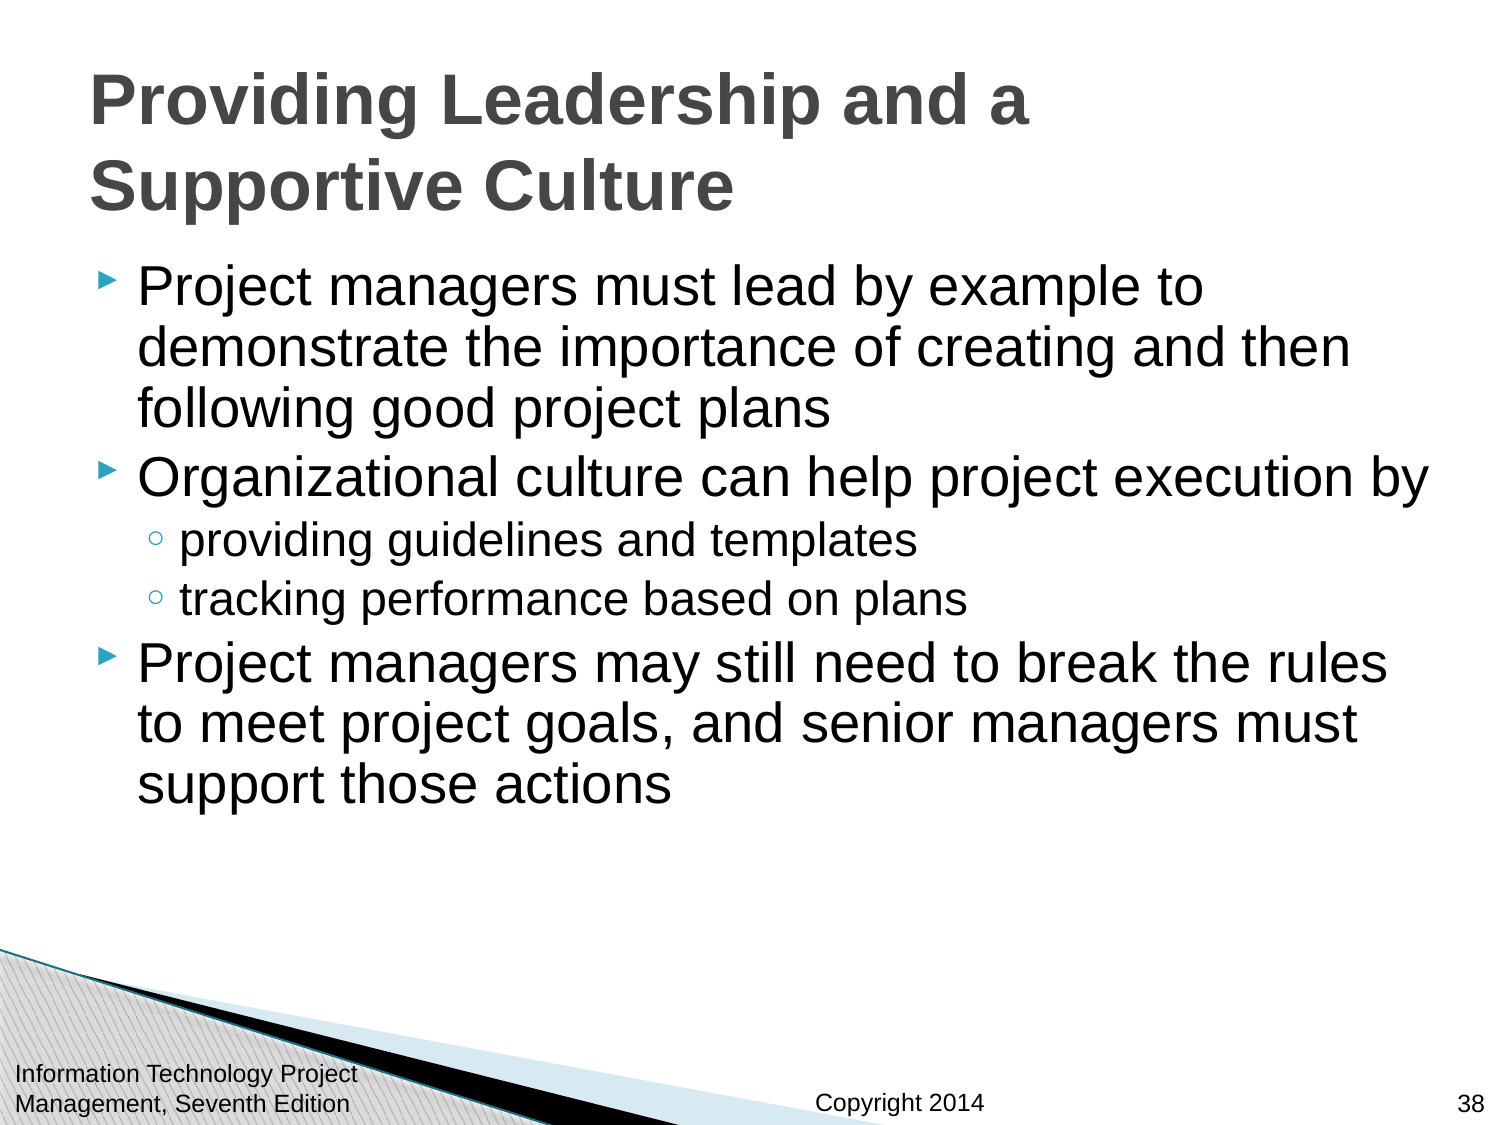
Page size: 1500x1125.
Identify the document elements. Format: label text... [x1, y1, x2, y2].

slide_number 38 [1412, 1065, 1500, 1125]
footer Information Technology Project Management, Seventh Edition [0, 1065, 386, 1125]
list Project managers must lead by example to demonstrate the importance of creating and then following good project plans Organizational culture can help project execution by providing guidelines and templates tracking performance based on plans Project managers may still need to break the rules to meet project goals, and senior managers must support those actions [62, 249, 1450, 1050]
title Providing Leadership and a Supportive Culture [75, 45, 1425, 233]
